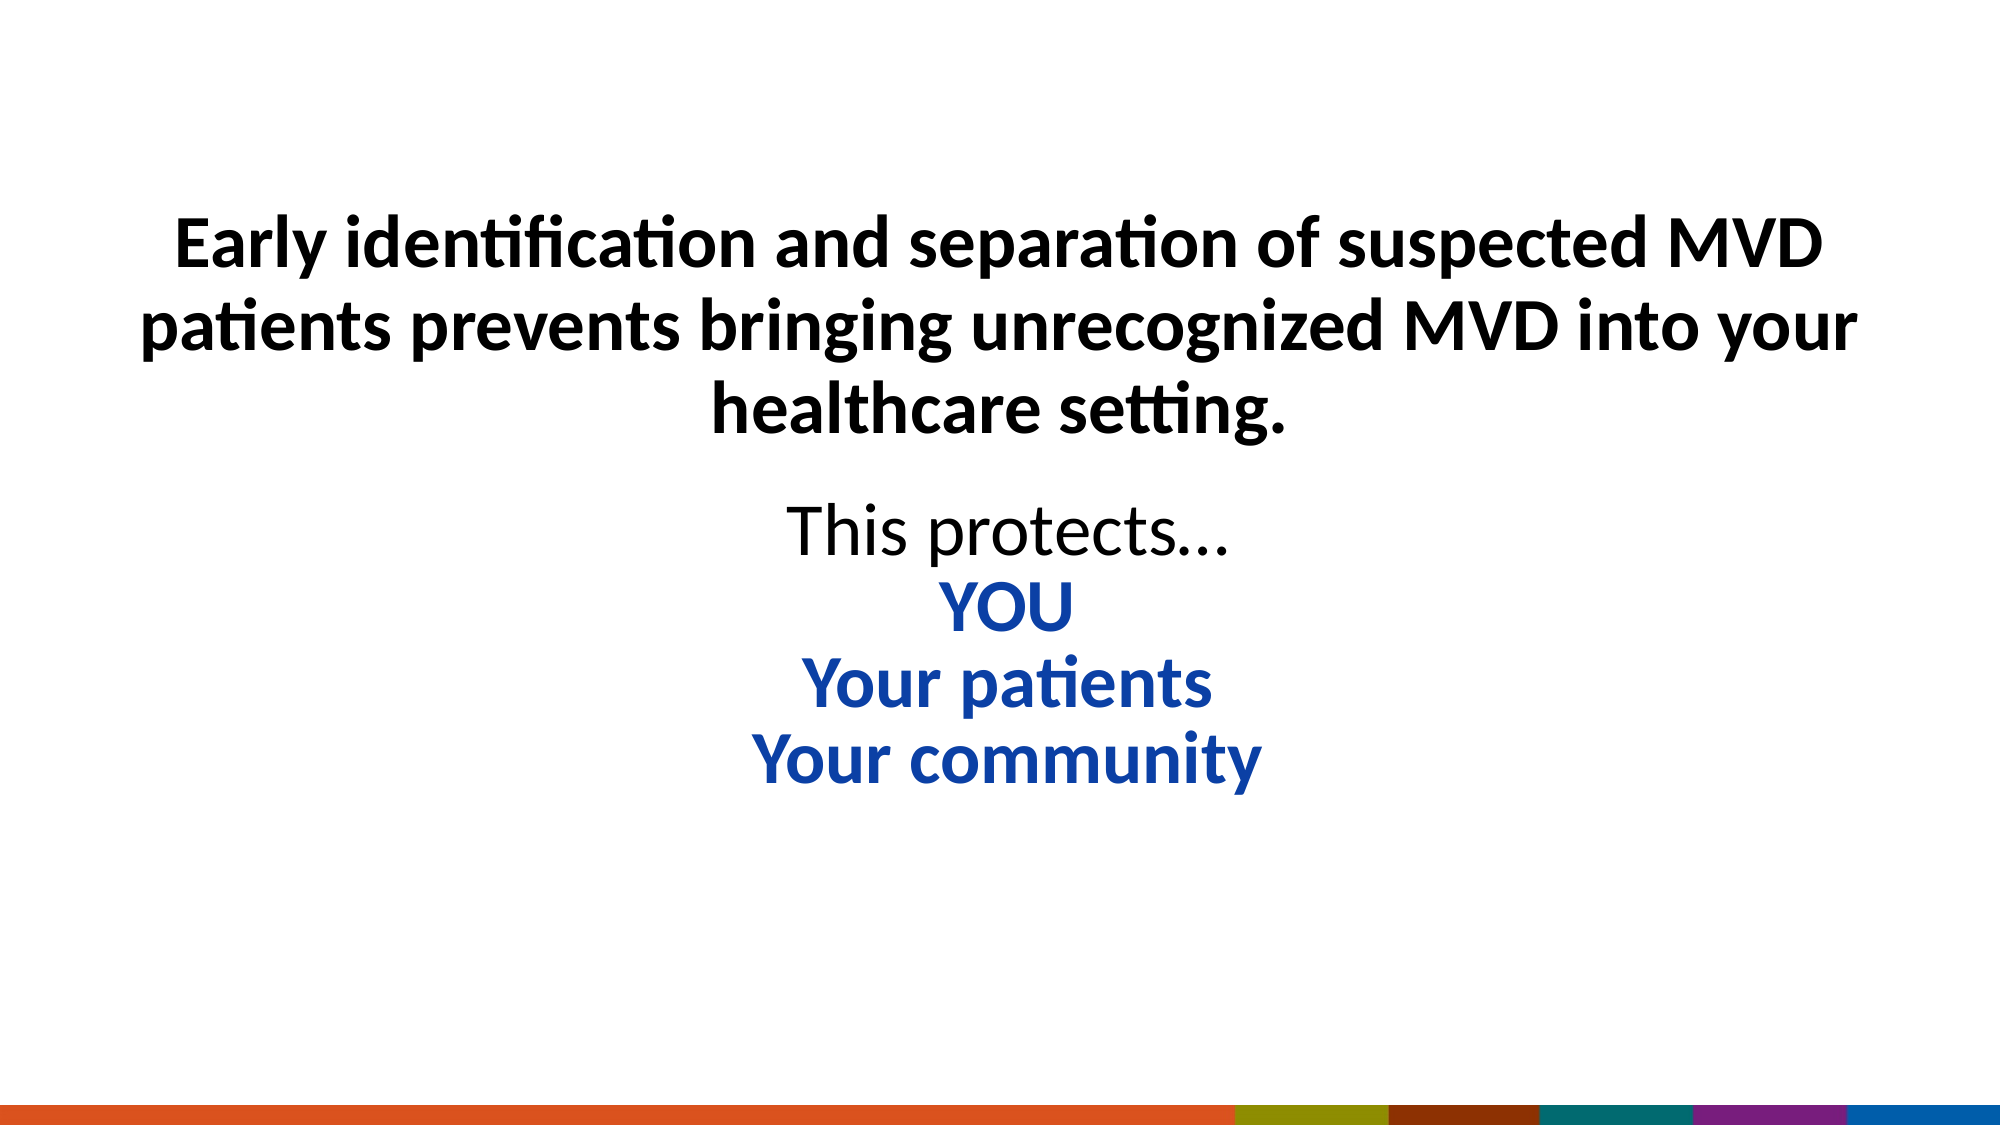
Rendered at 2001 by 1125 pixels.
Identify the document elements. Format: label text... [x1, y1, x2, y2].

list This protects… YOU Your patients Your community [108, 502, 1908, 1015]
picture [0, 1105, 2000, 1125]
title Early identification and separation of suspected MVD patients prevents bringing unrecognized MVD into your healthcare setting. [99, 110, 1900, 540]
